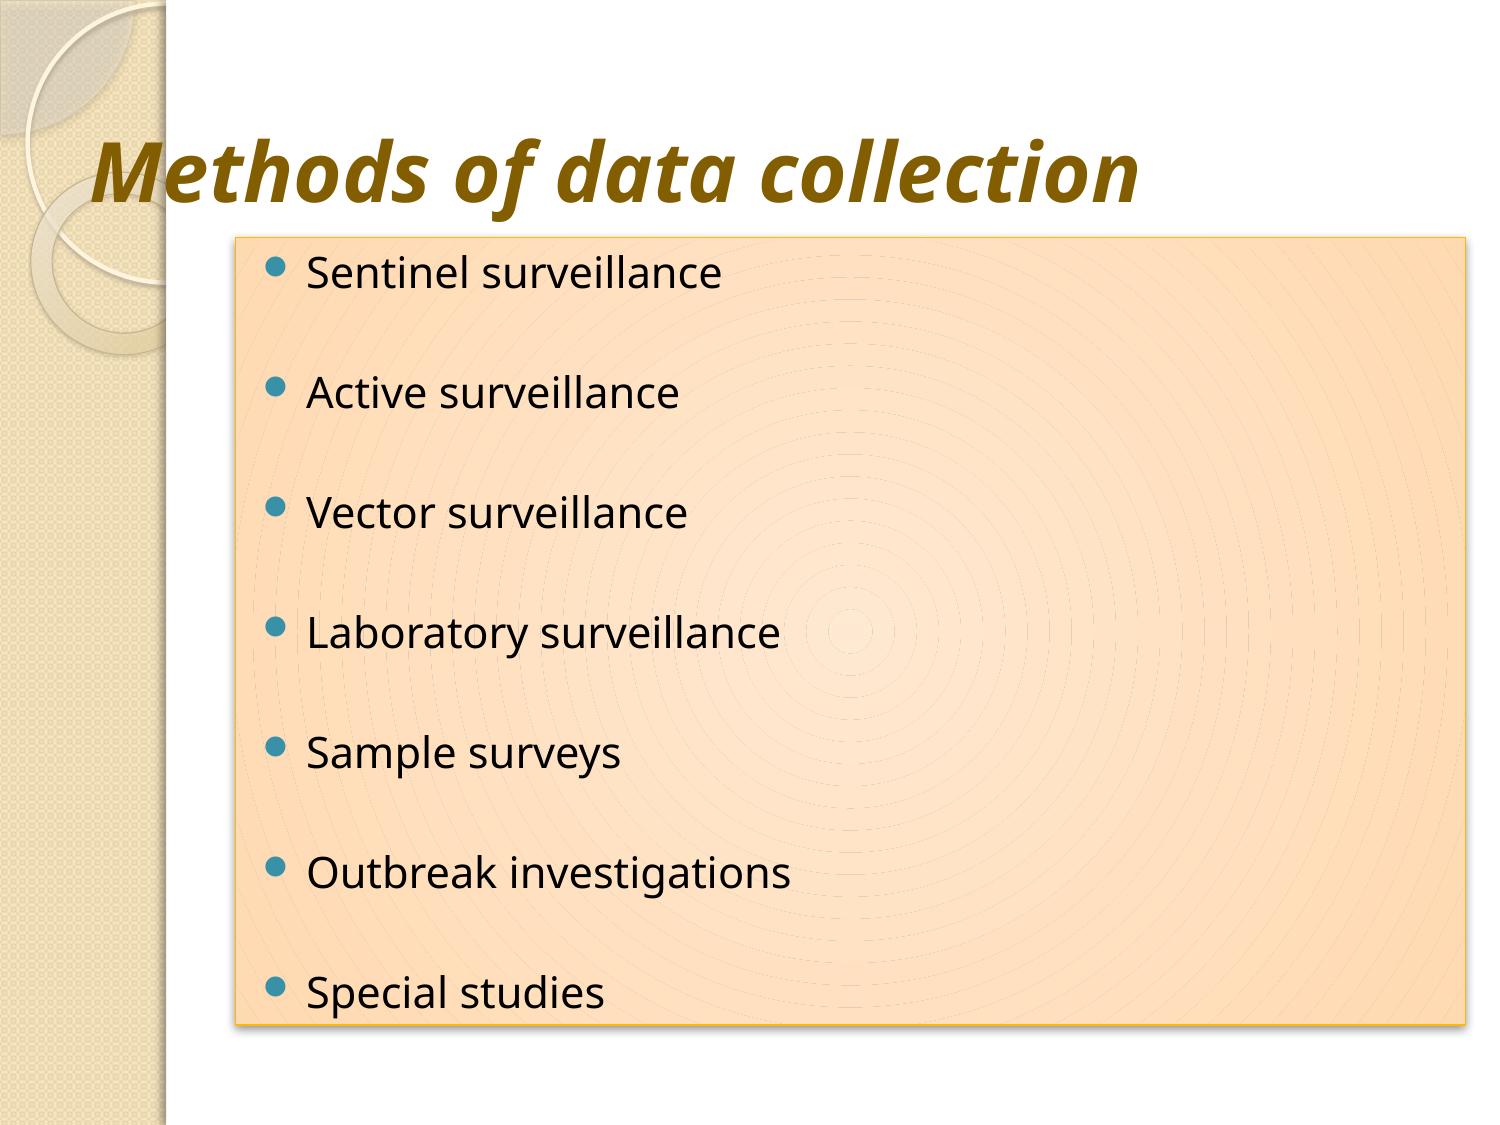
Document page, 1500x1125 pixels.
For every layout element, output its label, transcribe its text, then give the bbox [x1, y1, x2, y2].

title Methods of data collection [75, 75, 1425, 263]
list Sentinel surveillance Active surveillance Vector surveillance Laboratory surveillance Sample surveys Outbreak investigations Special studies [235, 237, 1466, 1026]
